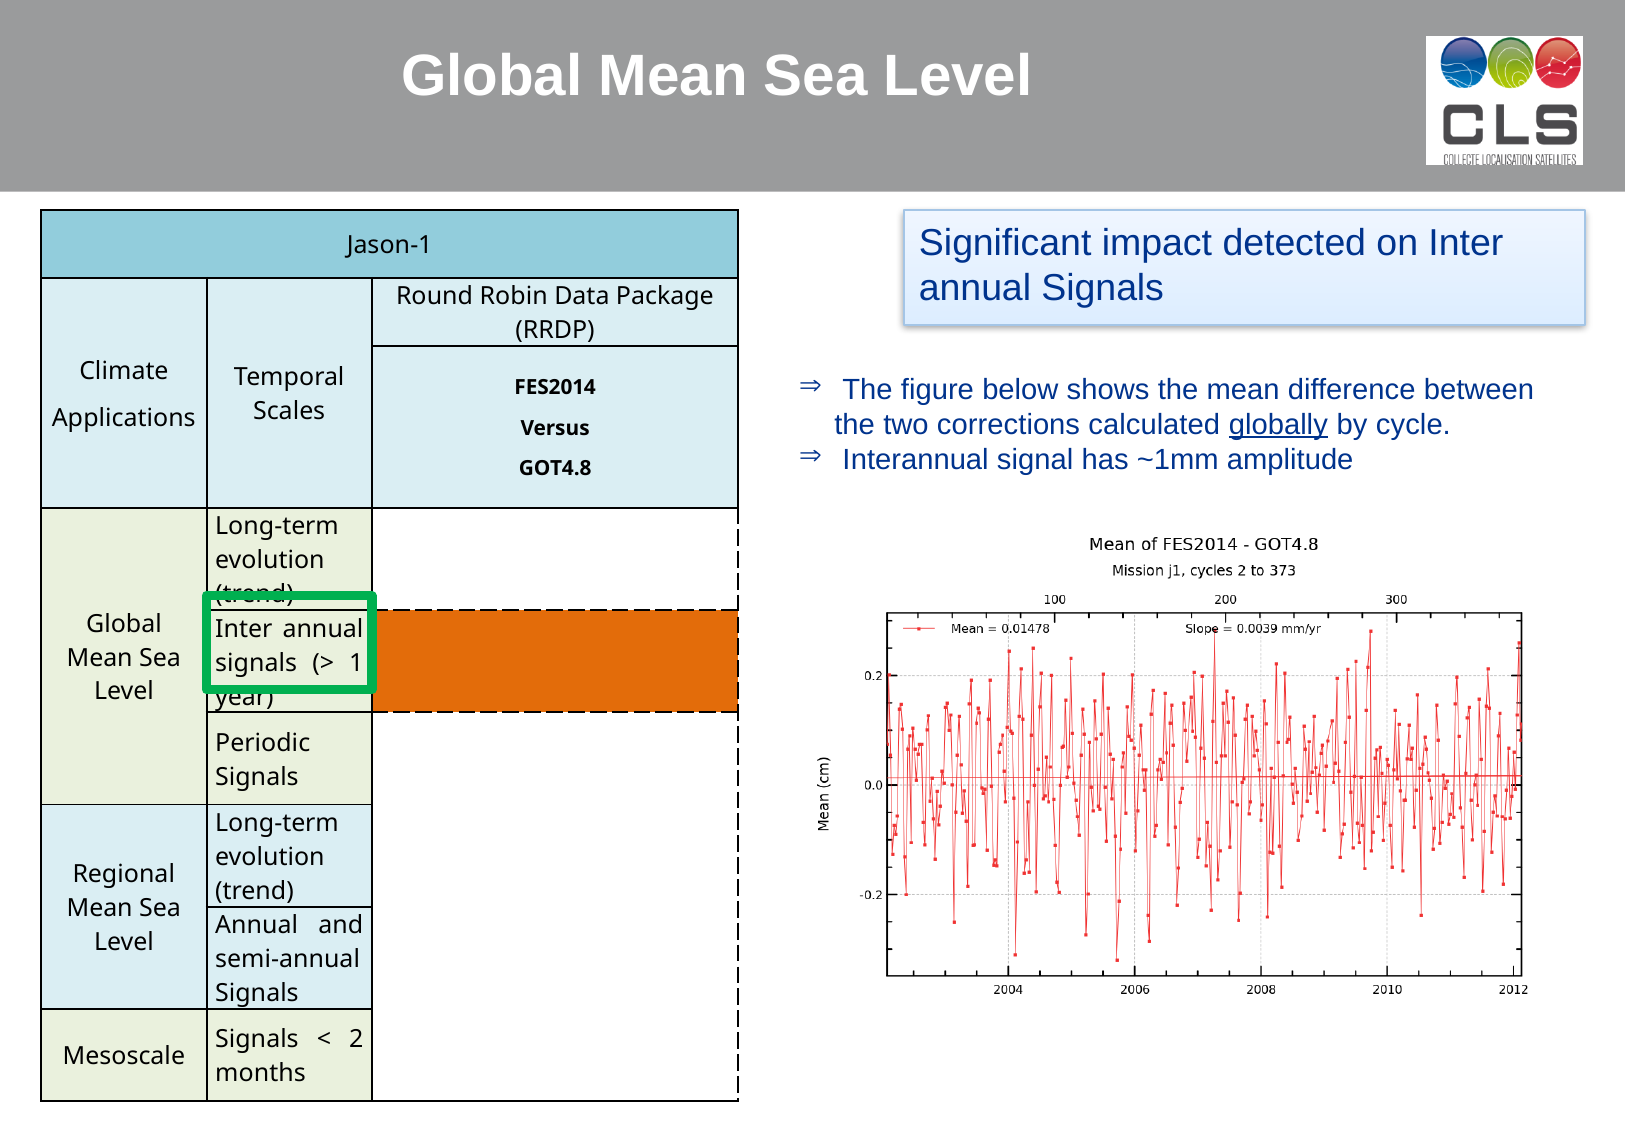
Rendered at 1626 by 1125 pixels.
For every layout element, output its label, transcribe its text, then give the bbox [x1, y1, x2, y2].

text_box [204, 594, 374, 692]
table_cell Regional Mean Sea Level [42, 805, 206, 1008]
table_cell Signals < 2 months [208, 1010, 371, 1100]
picture [788, 515, 1548, 1020]
text_box Global Mean Sea Level [386, 40, 1162, 119]
table_cell Long-term evolution (trend) [208, 805, 371, 906]
table_cell Climate Applications [42, 279, 206, 507]
table_cell Temporal Scales [208, 279, 371, 507]
picture [1426, 36, 1583, 165]
table_cell [373, 610, 738, 712]
table_cell Mesoscale [42, 1010, 206, 1100]
table_cell Long-term evolution (trend) [208, 509, 371, 594]
text_box Significant impact detected on Inter annual Signals [903, 209, 1586, 326]
table_cell Annual and semi-annual Signals [208, 908, 371, 1008]
table_cell Inter annual signals (> 1 year) [208, 692, 371, 711]
text_box The figure below shows the mean difference between the two corrections calculated globally by cycle. Interannual signal has ~1mm amplitude [784, 362, 1599, 483]
table_cell [373, 509, 738, 610]
table_cell Periodic Signals [208, 713, 371, 804]
table_cell FES2014 Versus GOT4.8 [373, 347, 737, 507]
table_header Jason-1 [42, 211, 737, 277]
table_cell Global Mean Sea Level [42, 509, 206, 804]
table_cell [373, 712, 738, 1100]
table_cell Round Robin Data Package (RRDP) [373, 279, 737, 345]
